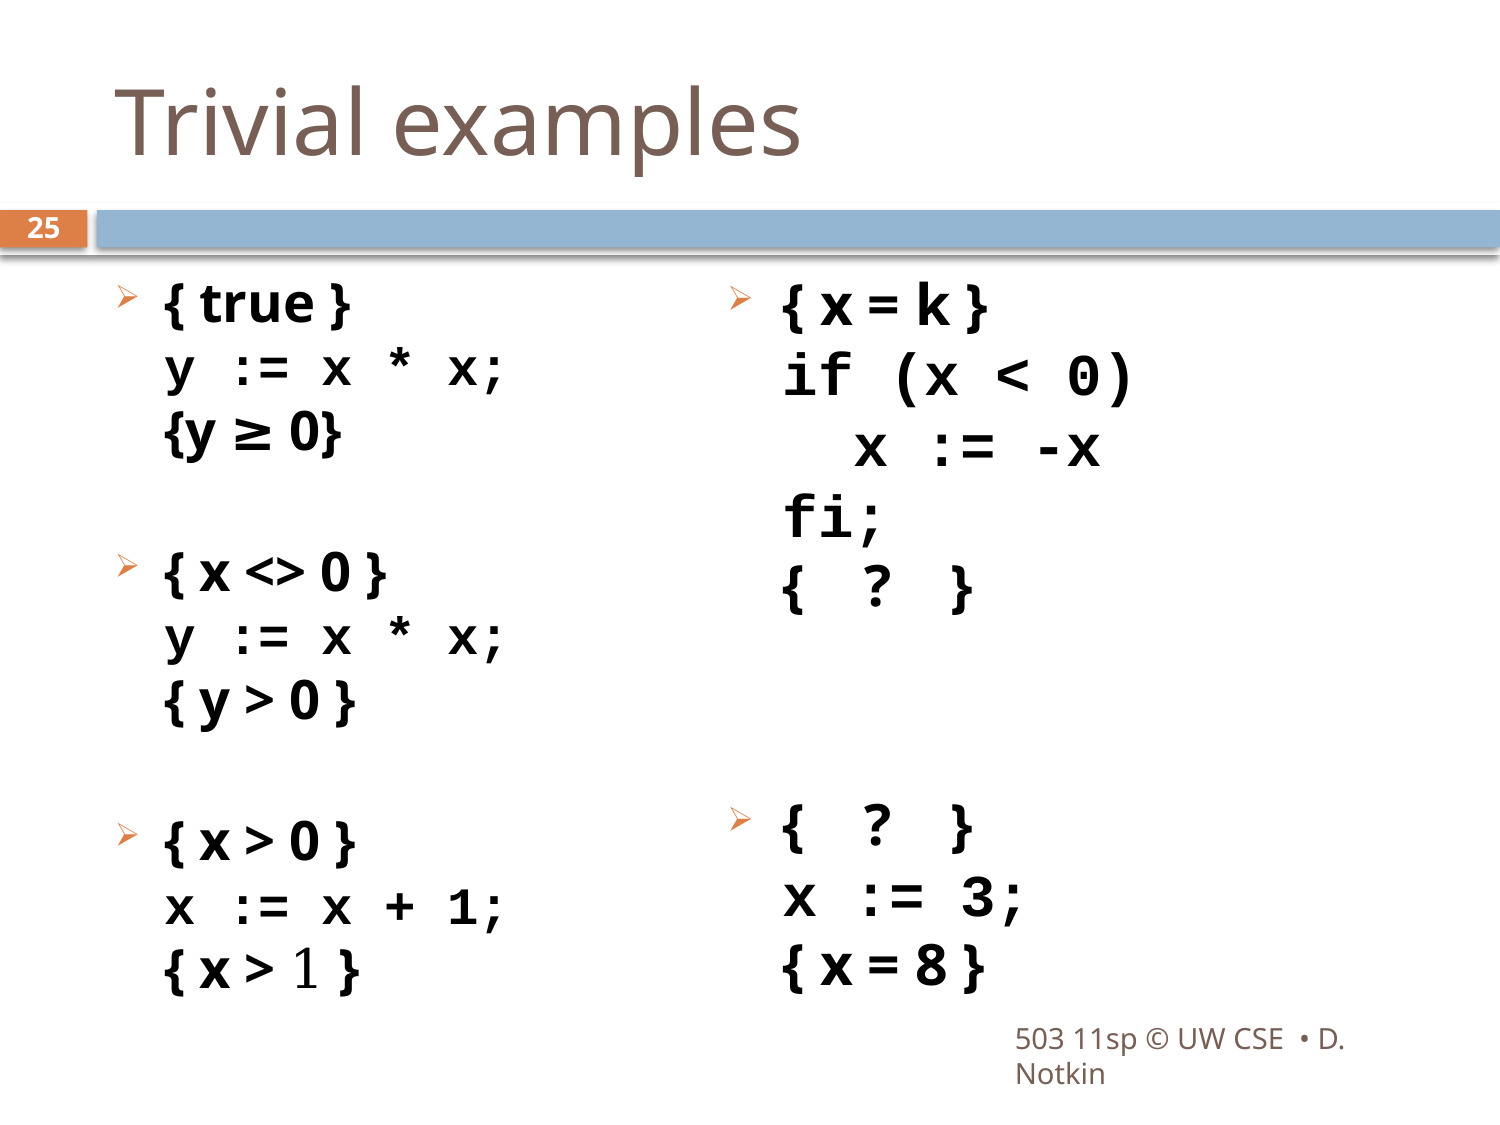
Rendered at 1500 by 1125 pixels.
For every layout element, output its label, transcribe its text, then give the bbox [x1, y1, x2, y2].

slide_number 25 [0, 208, 88, 249]
title Trivial examples [99, 37, 1438, 200]
slide_number 503 11sp © UW CSE • D. Notkin [999, 1025, 1438, 1085]
list { true } y := x * x; {y ≥ 0} { x <> 0 } y := x * x; { y > 0 } { x > 0 } x := x + 1; { x > 1 } [99, 260, 712, 1011]
list { x = k } if (x < 0) x := -x fi; { ? } { ? } x := 3; { x = 8 } [712, 260, 1433, 1011]
